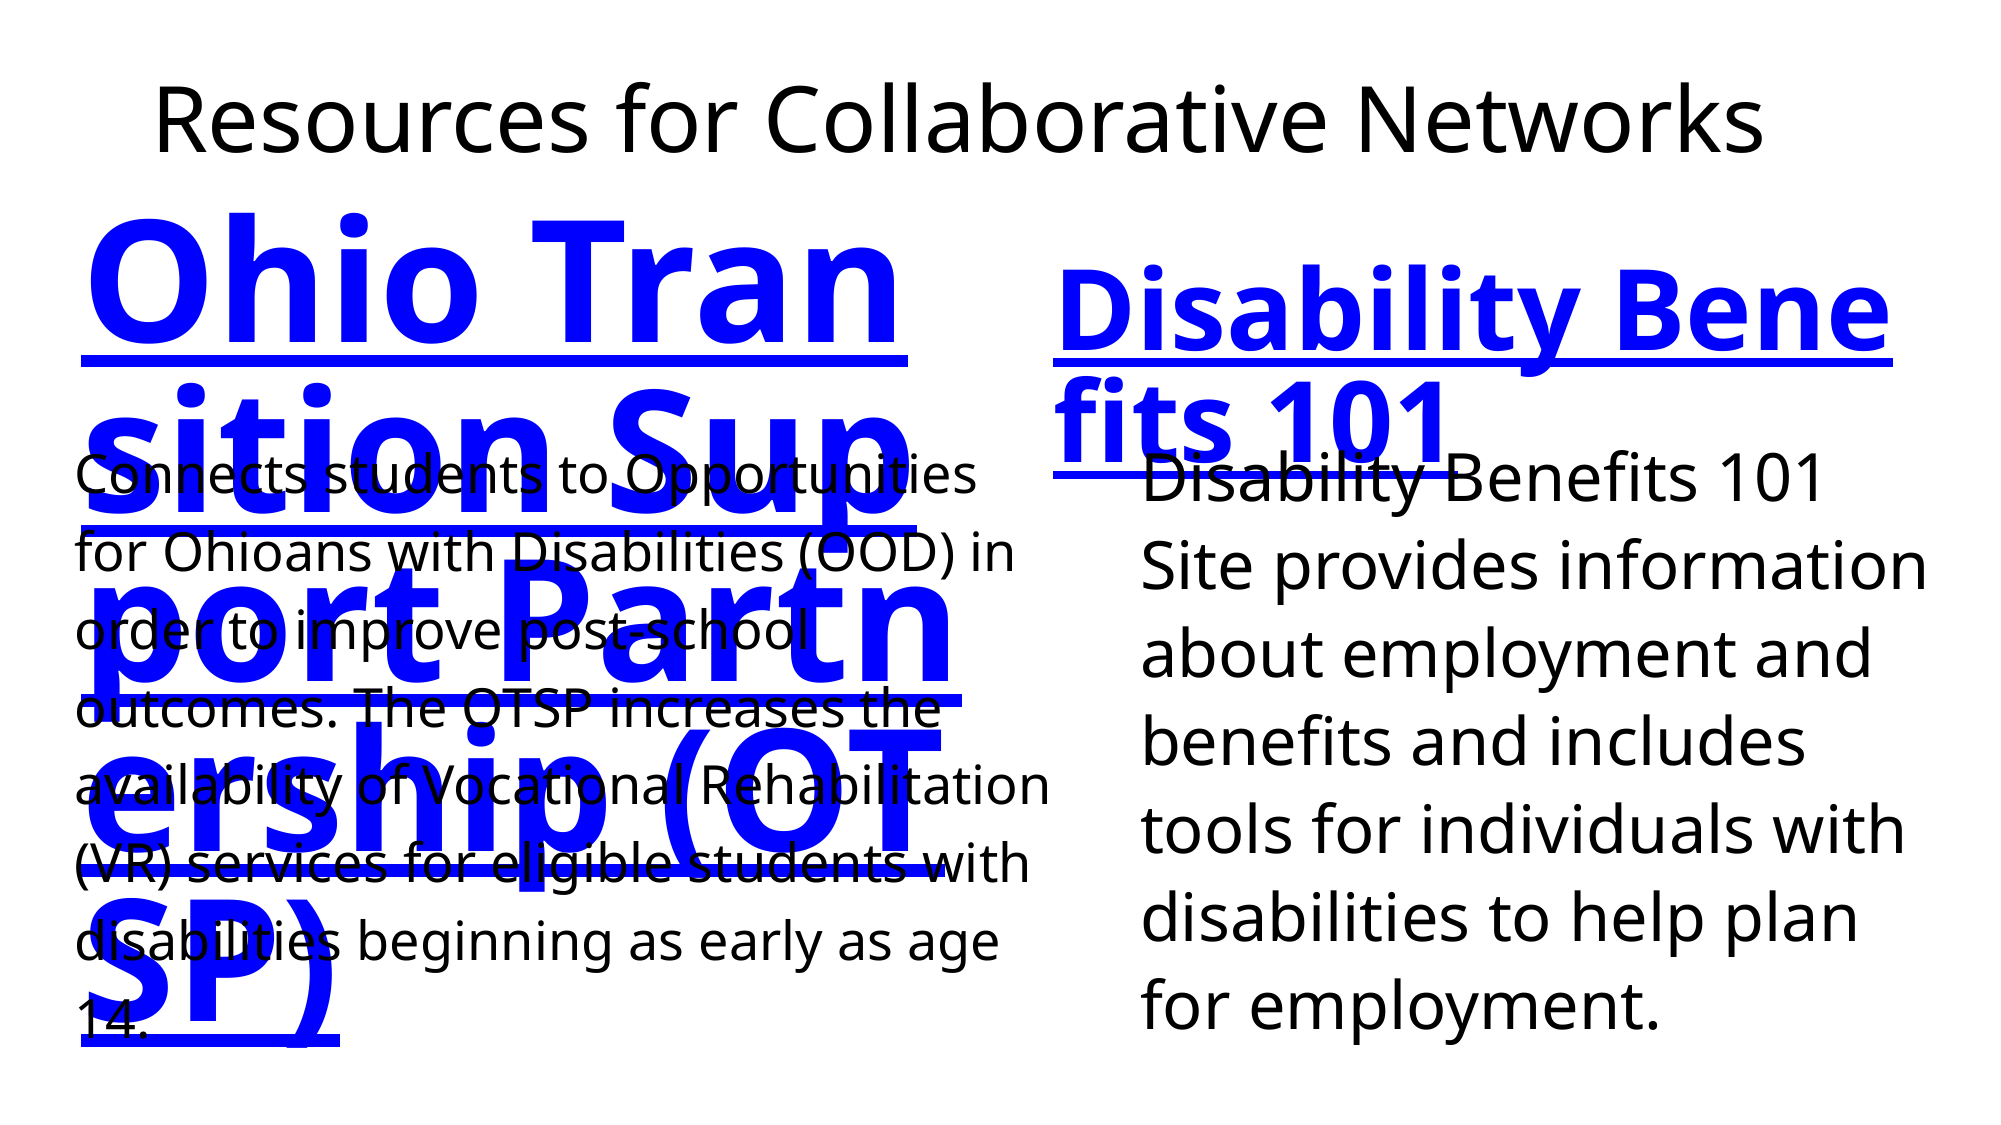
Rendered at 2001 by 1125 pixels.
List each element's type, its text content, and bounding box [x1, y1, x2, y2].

list Ohio Transition Support Partnership (OTSP) [66, 164, 986, 413]
list Connects students to Opportunities for Ohioans with Disabilities (OOD) in order to improve post-school outcomes. The OTSP increases the availability of Vocational Rehabilitation (VR) services for eligible students with disabilities beginning as early as age 14. [59, 419, 1075, 1068]
title Resources for Collaborative Networks [59, 50, 1860, 182]
list Disability Benefits 101 Site provides information about employment and benefits and includes tools for individuals with disabilities to help plan for employment. [1125, 419, 1962, 1104]
list Disability Benefits 101 [1038, 230, 1962, 399]
